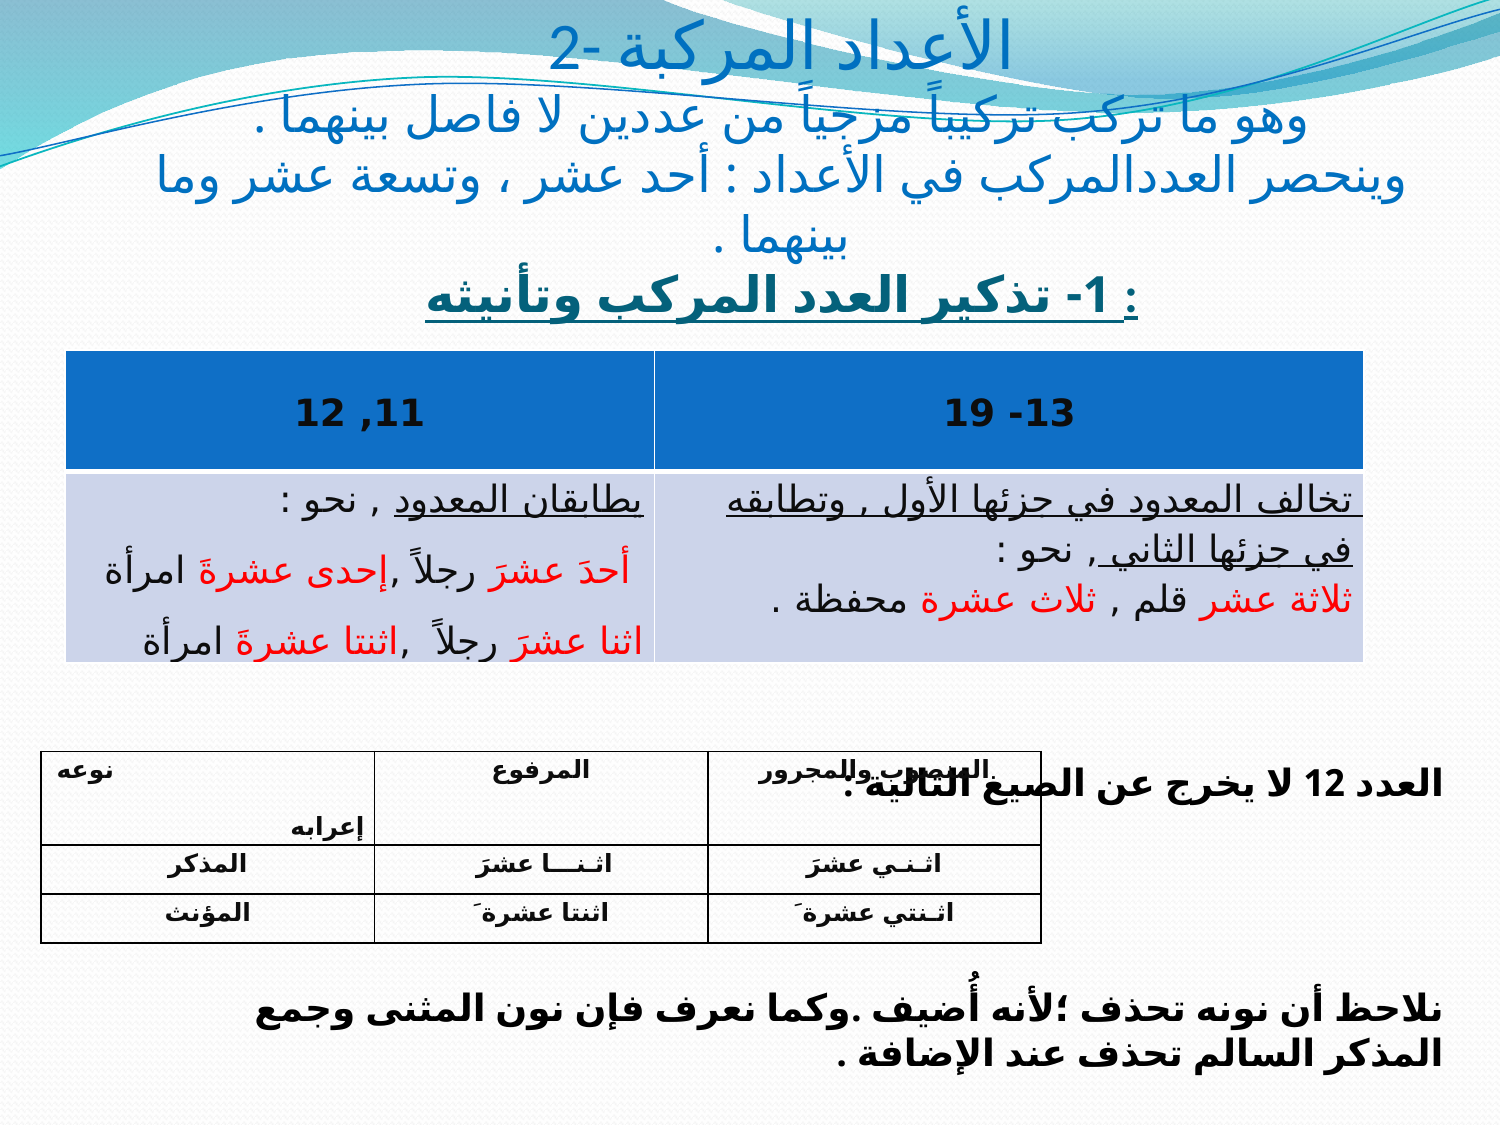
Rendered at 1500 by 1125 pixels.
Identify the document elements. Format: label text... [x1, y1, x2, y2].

table_cell المذكر [42, 846, 374, 893]
table_cell اثـنـــا عشرَ [375, 846, 707, 893]
table_cell تخالف المعدود في جزئها الأول , وتطابقه في جزئها الثاني , نحو : ثلاثة عشر قلم , ثلاث عشرة محفظة . [655, 474, 1363, 662]
table_header 13- 19 [655, 351, 1363, 469]
table_cell اثنتا عشرة َ [375, 895, 707, 942]
table_cell اثـنـي عشرَ [709, 846, 1040, 893]
table_cell اثـنتي عشرة َ [709, 895, 1040, 942]
title 2- الأعداد المركبة وهو ما تركب تركيباً مزجياً من عددين لا فاصل بينهما . وينحصر العددالمركب في الأعداد : أحد عشر ، وتسعة عشر وما بينهما . 1- تذكير العدد المركب وتأنيثه : [100, 255, 1463, 443]
table_header نوعه إعرابه [42, 752, 374, 844]
table_cell المؤنث [42, 895, 374, 942]
table_header 11, 12 [66, 351, 654, 469]
table_cell يطابقان المعدود , نحو : أحدَ عشرَ رجلاً ,إحدى عشرةَ امرأة اثنا عشرَ رجلاً ,اثنتا عشرةَ امرأة [66, 474, 654, 662]
text_box العدد 12 لا يخرج عن الصيغ التالية : نلاحظ أن نونه تحذف ؛لأنه أُضيف .وكما نعرف فإن نون المثنى وجمع المذكر السالم تحذف عند الإضافة . [112, 751, 1459, 1125]
table_header المنصوب والمجرور [709, 752, 1040, 844]
table_header المرفوع [375, 752, 707, 844]
